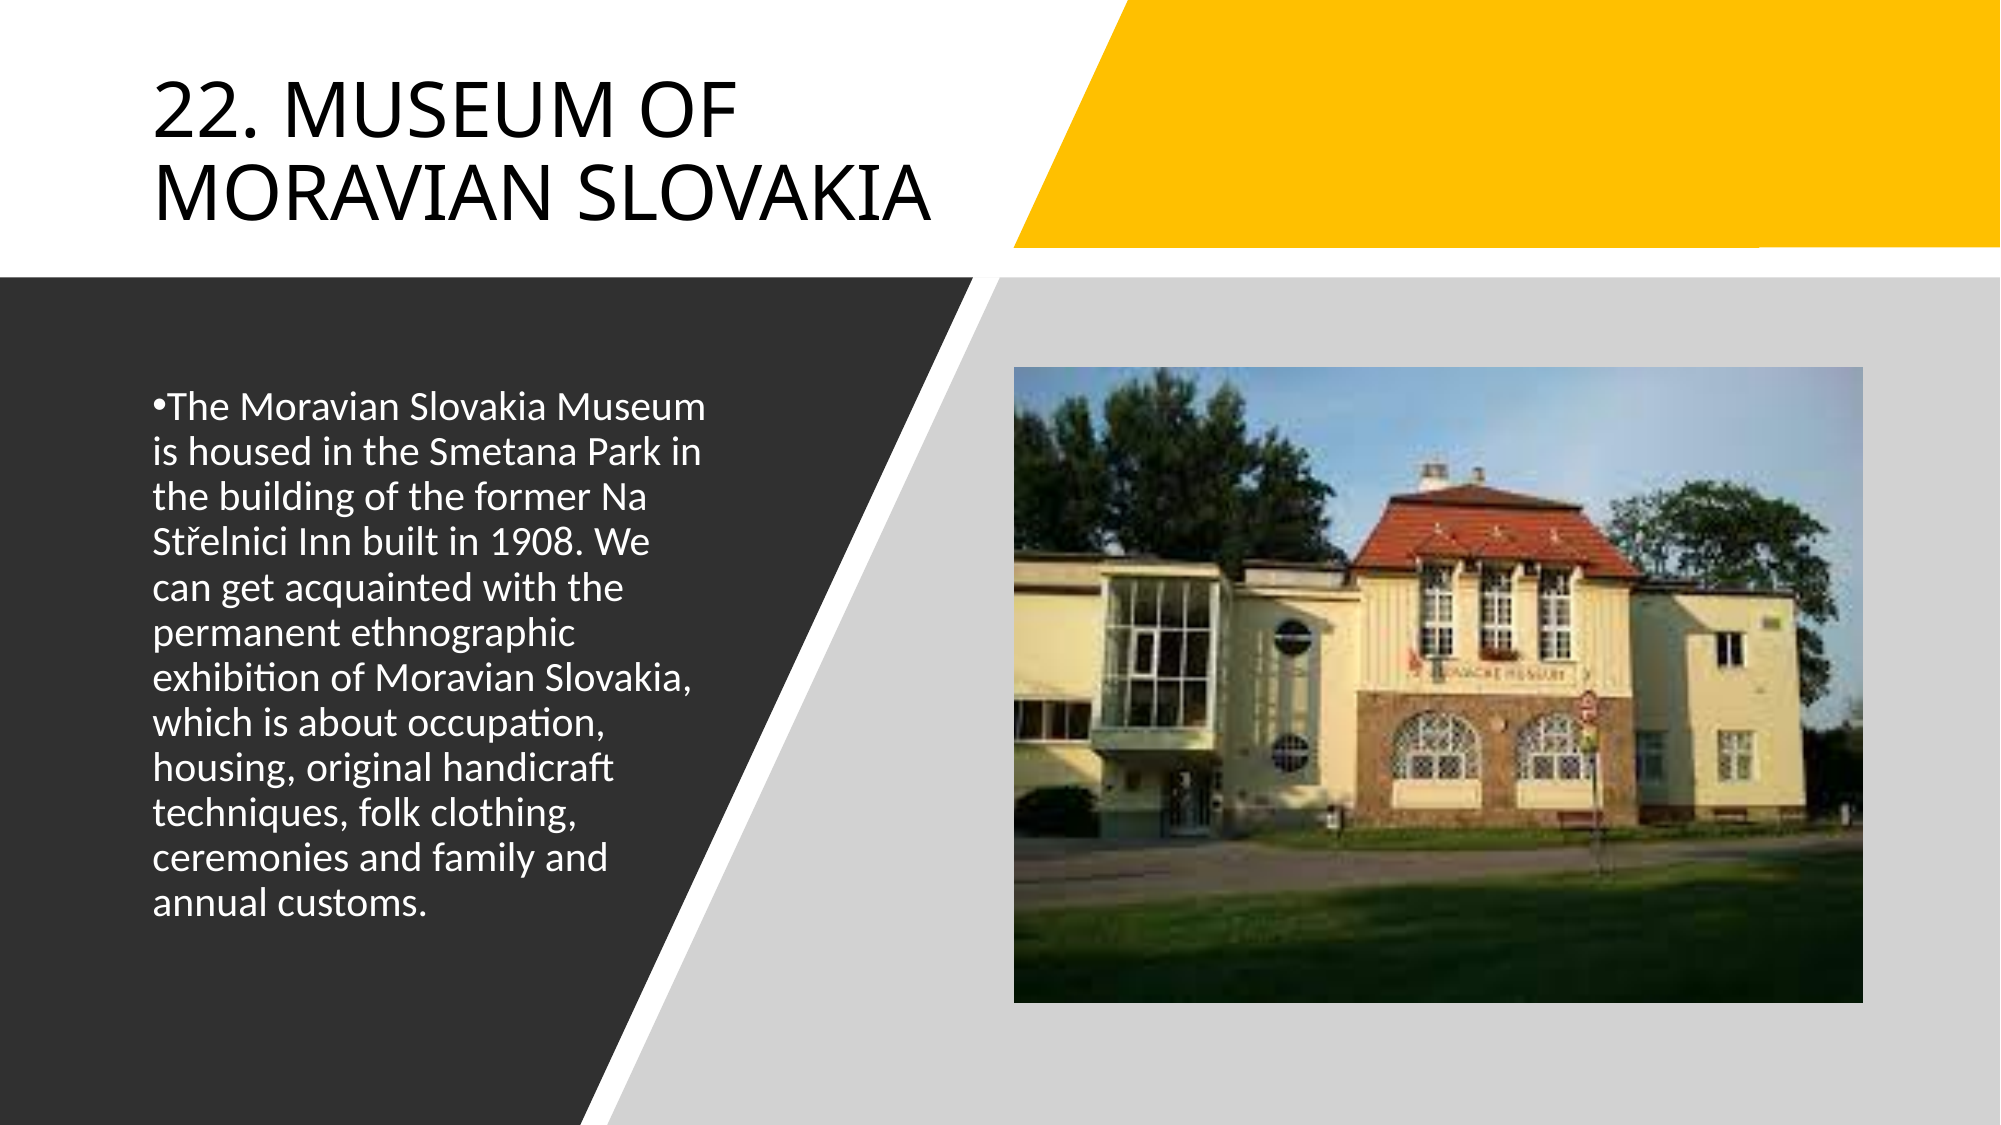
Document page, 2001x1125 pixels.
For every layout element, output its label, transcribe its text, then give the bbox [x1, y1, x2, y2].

list The Moravian Slovakia Museum is housed in the Smetana Park in the building of the former Na Střelnici Inn built in 1908. We can get acquainted with the permanent ethnographic exhibition of Moravian Slovakia, which is about occupation, housing, original handicraft techniques, folk clothing, ceremonies and family and annual customs. [137, 356, 729, 954]
text_box [606, 276, 2000, 1125]
text_box [1011, 0, 2000, 249]
text_box [0, 276, 975, 1125]
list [1014, 367, 1863, 1003]
title 22. MUSEUM OF MORAVIAN SLOVAKIA [137, 59, 1014, 248]
